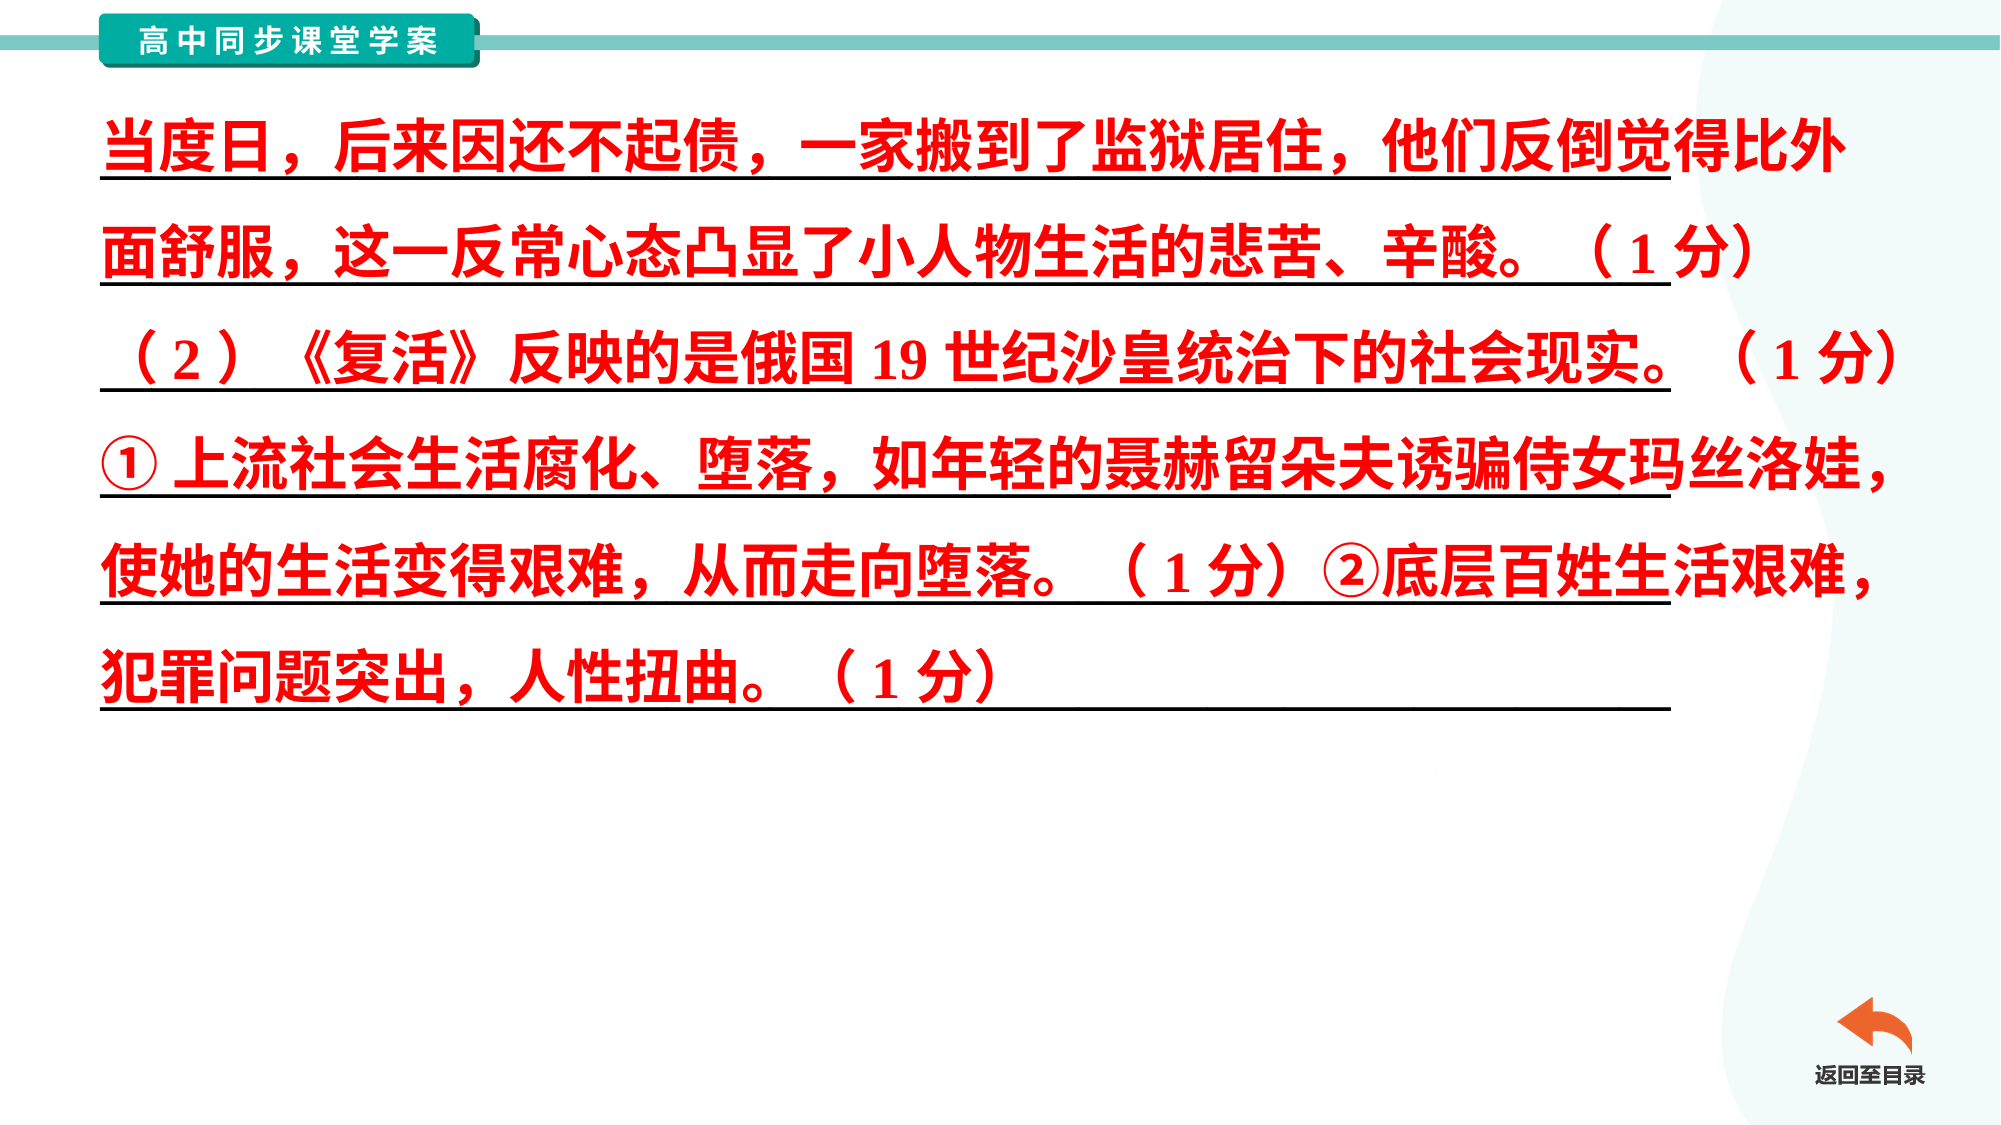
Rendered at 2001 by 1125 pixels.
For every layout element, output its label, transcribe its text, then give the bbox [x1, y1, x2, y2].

picture [0, 0, 2000, 1125]
text_box 当度日，后来因还不起债，一家搬到了监狱居住，他们反倒觉得比外 面舒服，这一反常心态凸显了小人物生活的悲苦、辛酸。（1分） （2）《复活》反映的是俄国19世纪沙皇统治下的社会现实。（1分） ①上流社会生活腐化、堕落，如年轻的聂赫留朵夫诱骗侍女玛丝洛娃， 使她的生活变得艰难，从而走向堕落。（1分）②底层百姓生活艰难， 犯罪问题突出，人性扭曲。（1分） [100, 72, 1899, 711]
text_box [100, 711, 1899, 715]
